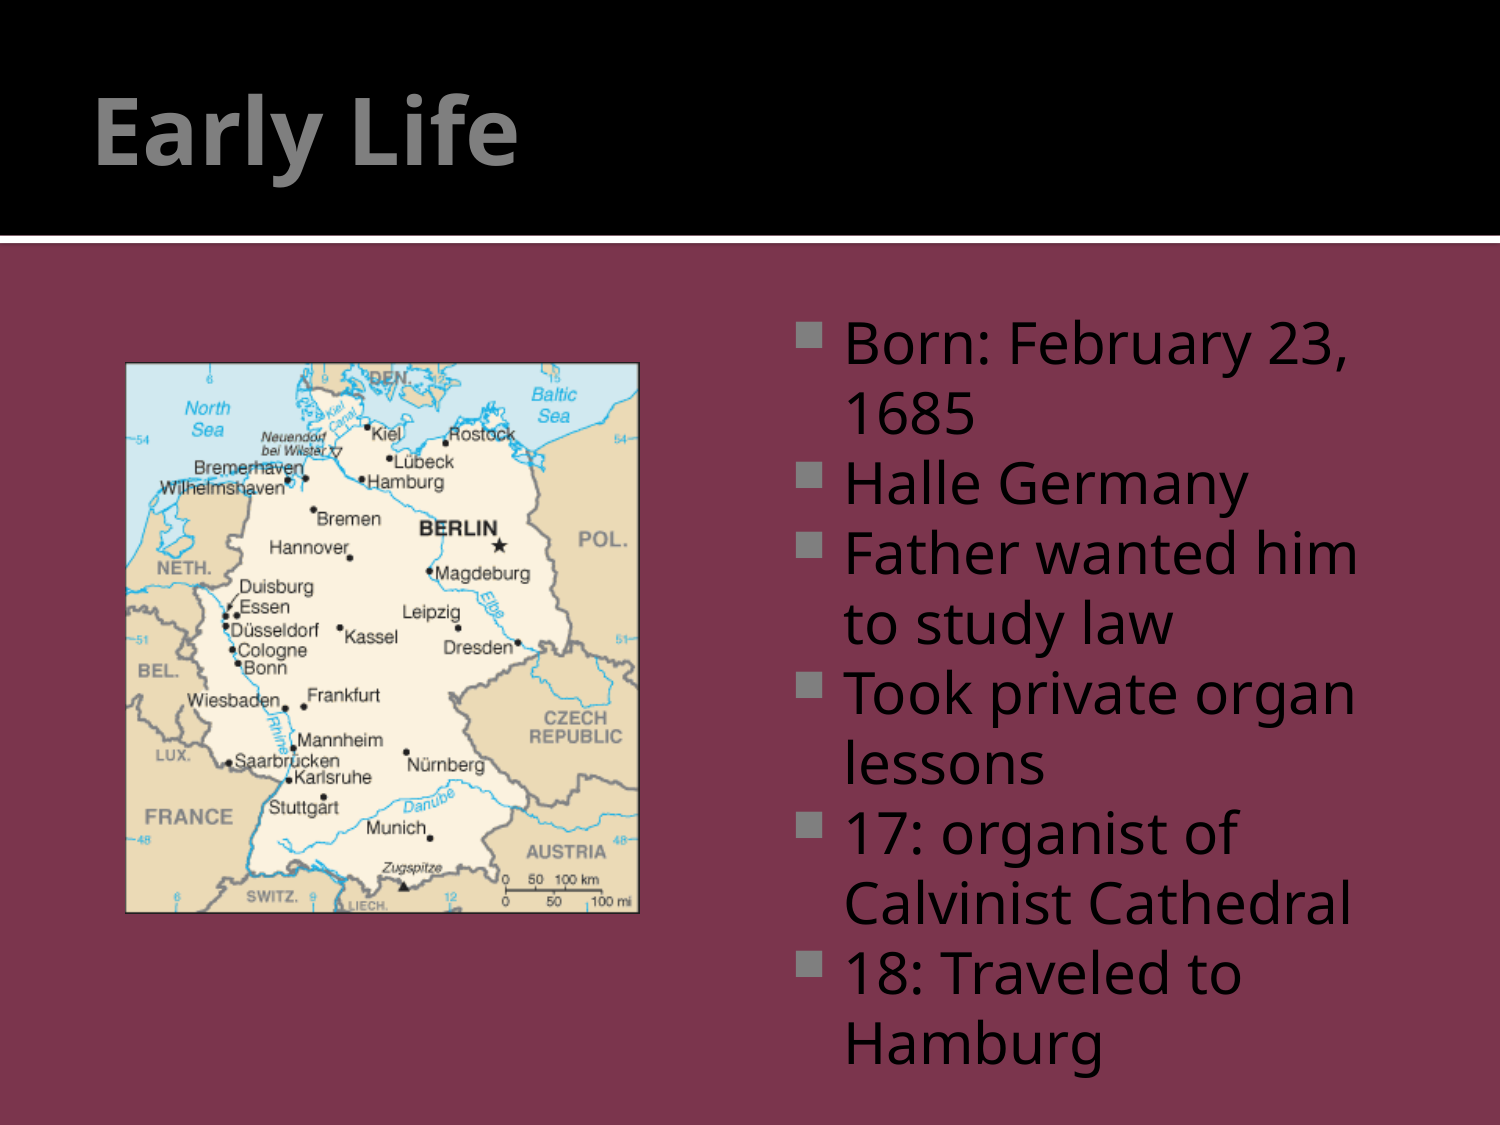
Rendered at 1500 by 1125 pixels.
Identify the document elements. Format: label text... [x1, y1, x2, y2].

title Early Life [75, 24, 1425, 231]
picture [124, 362, 640, 914]
list Born: February 23, 1685 Halle Germany Father wanted him to study law Took private organ lessons 17: organist of Calvinist Cathedral 18: Traveled to Hamburg [762, 291, 1425, 1050]
